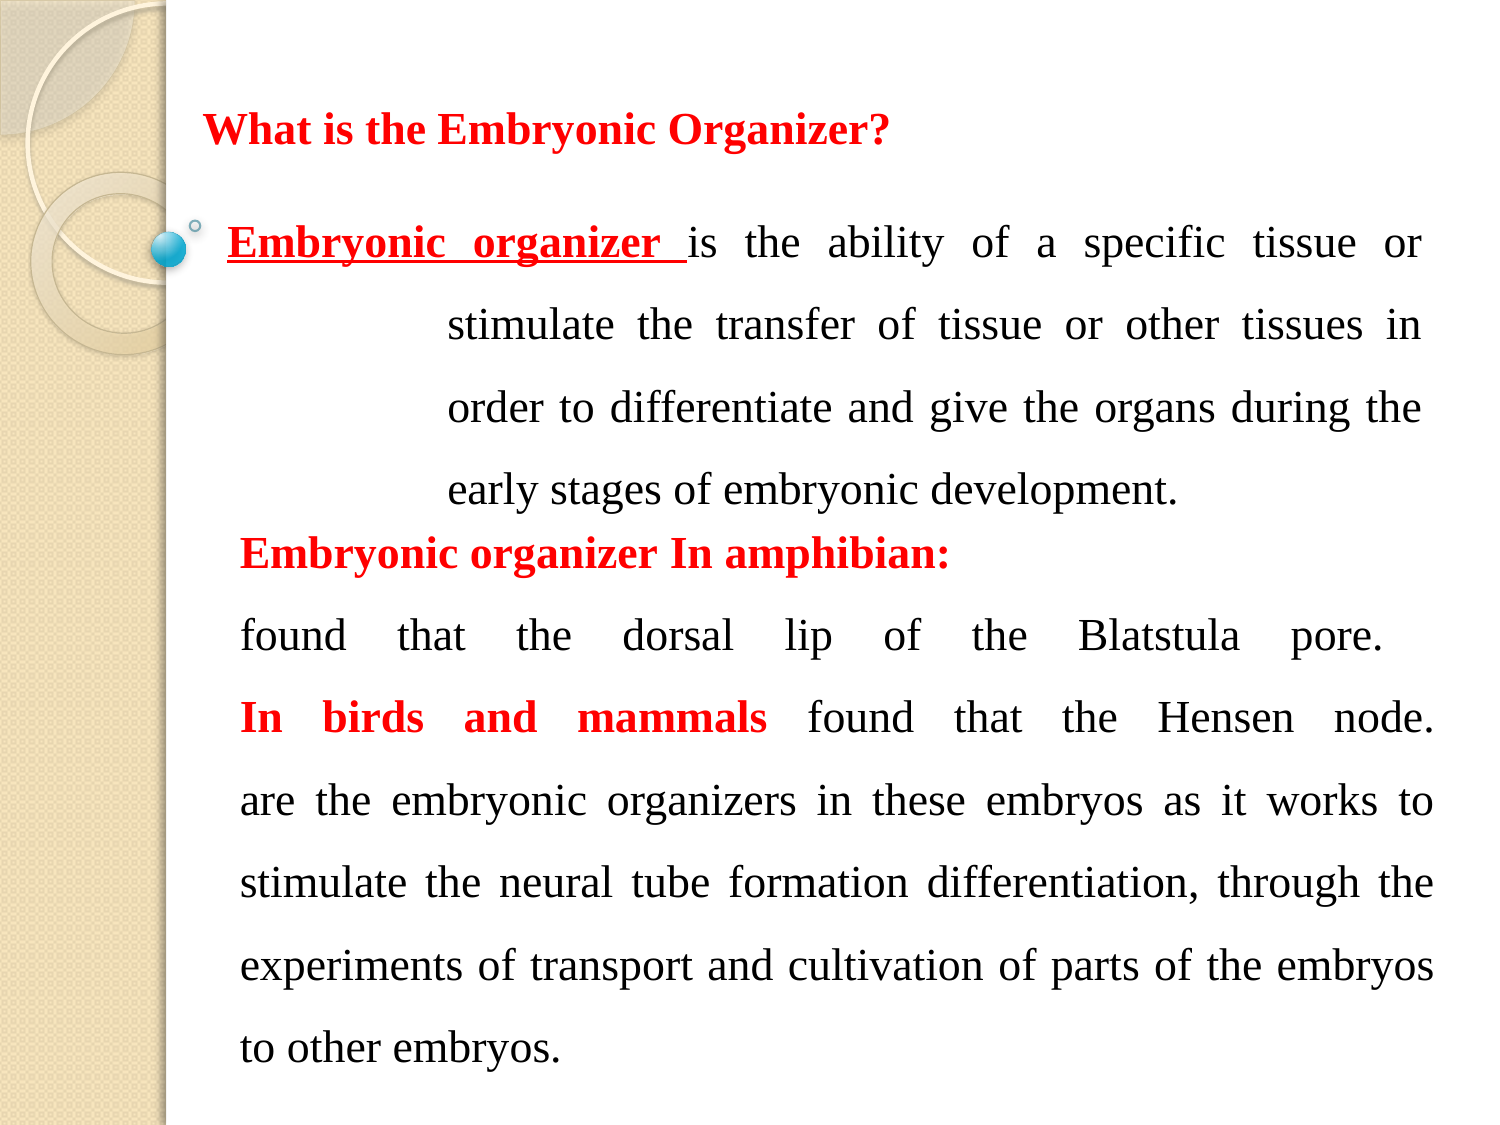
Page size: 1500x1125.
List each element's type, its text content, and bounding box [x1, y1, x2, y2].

text_box What is the Embryonic Organizer? [187, 91, 1263, 162]
text_box Embryonic organizer is the ability of a specific tissue or stimulate the transfer of tissue or other tissues in order to differentiate and give the organs during the early stages of embryonic development. [212, 176, 1438, 522]
text_box Embryonic organizer In amphibian: found that the dorsal lip of the Blatstula pore. In birds and mammals found that the Hensen node. are the embryonic organizers in these embryos as it works to stimulate the neural tube formation differentiation, through the experiments of transport and cultivation of parts of the embryos to other embryos. [225, 487, 1450, 1080]
